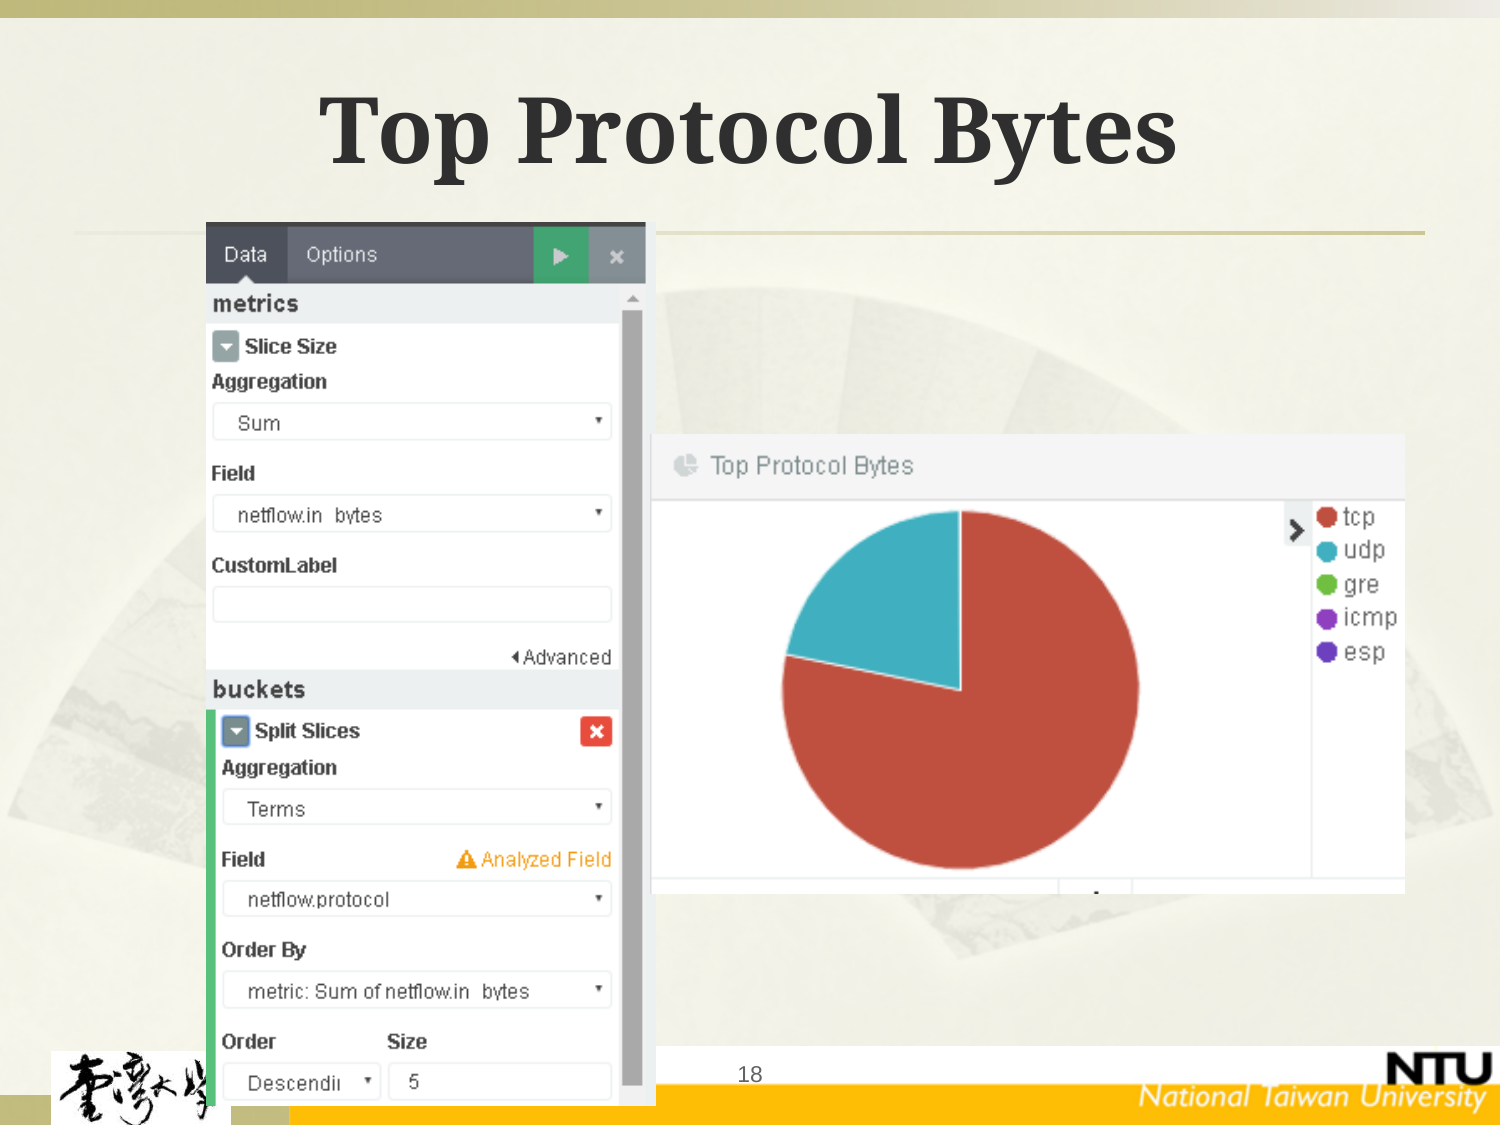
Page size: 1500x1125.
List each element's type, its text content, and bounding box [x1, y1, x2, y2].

picture [51, 221, 1500, 1125]
title Top Protocol Bytes [75, 45, 1425, 209]
slide_number 18 [675, 1050, 825, 1097]
